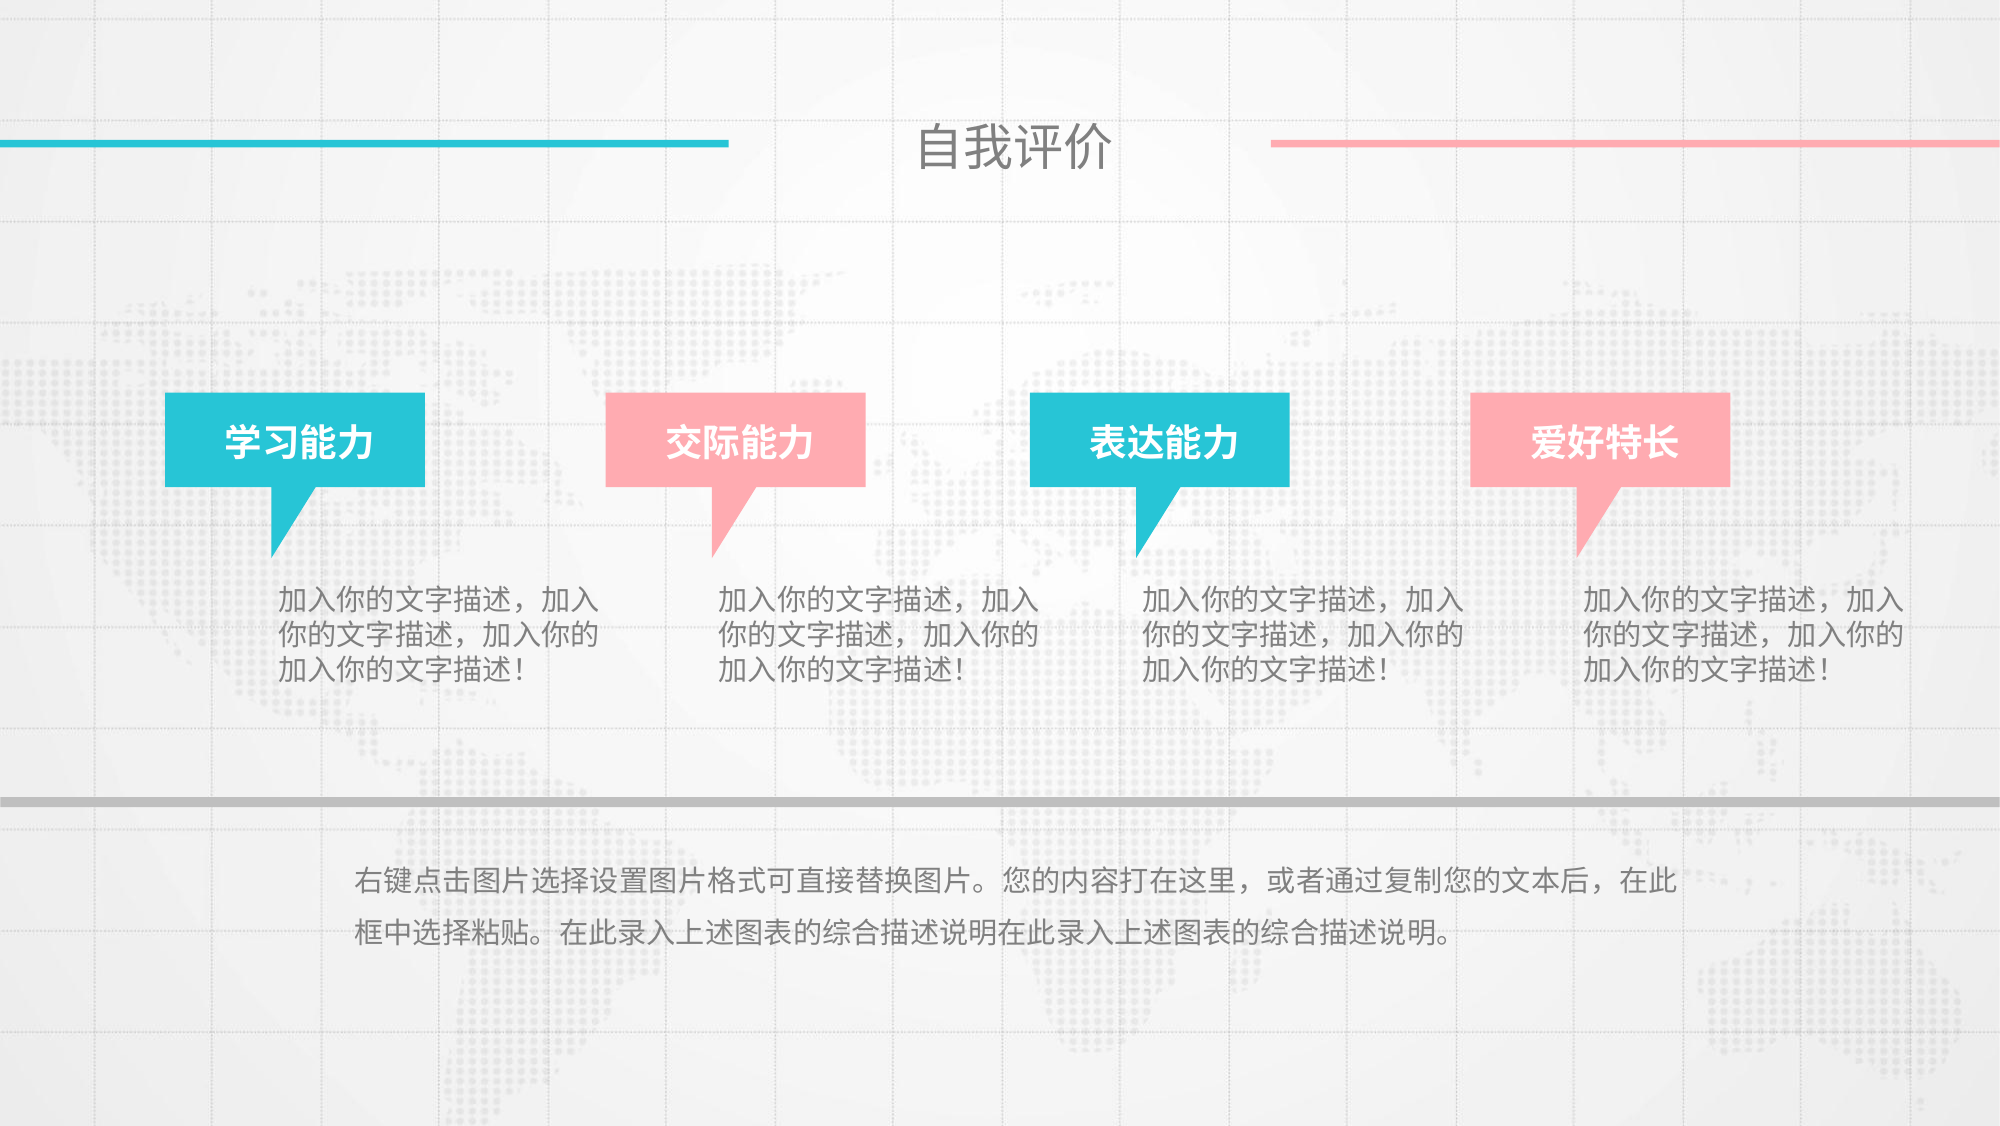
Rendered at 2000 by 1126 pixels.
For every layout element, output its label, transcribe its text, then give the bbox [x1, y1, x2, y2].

text_box 学习能力 [167, 418, 433, 461]
text_box 自我评价 [740, 107, 1286, 183]
text_box [0, 139, 729, 148]
text_box 爱好特长 [1473, 418, 1738, 461]
text_box 交际能力 [608, 418, 873, 461]
text_box [604, 391, 867, 562]
text_box [1270, 139, 2000, 148]
picture [0, 0, 2000, 796]
text_box 表达能力 [1032, 418, 1297, 461]
text_box [1469, 391, 1732, 562]
text_box 加入你的文字描述，加入你的文字描述，加入你的 加入你的文字描述！ [1568, 581, 1943, 665]
picture [0, 808, 2000, 1126]
text_box 右键点击图片选择设置图片格式可直接替换图片。您的内容打在这里，或者通过复制您的文本后，在此框中选择粘贴。在此录入上述图表的综合描述说明在此录入上述图表的综合描述说明。 [339, 836, 1695, 957]
text_box [0, 796, 2000, 808]
text_box [164, 391, 426, 562]
text_box 加入你的文字描述，加入你的文字描述，加入你的 加入你的文字描述！ [263, 581, 638, 665]
text_box [1028, 391, 1291, 562]
text_box 加入你的文字描述，加入你的文字描述，加入你的 加入你的文字描述！ [1127, 581, 1503, 665]
text_box 加入你的文字描述，加入你的文字描述，加入你的 加入你的文字描述！ [703, 581, 1079, 665]
